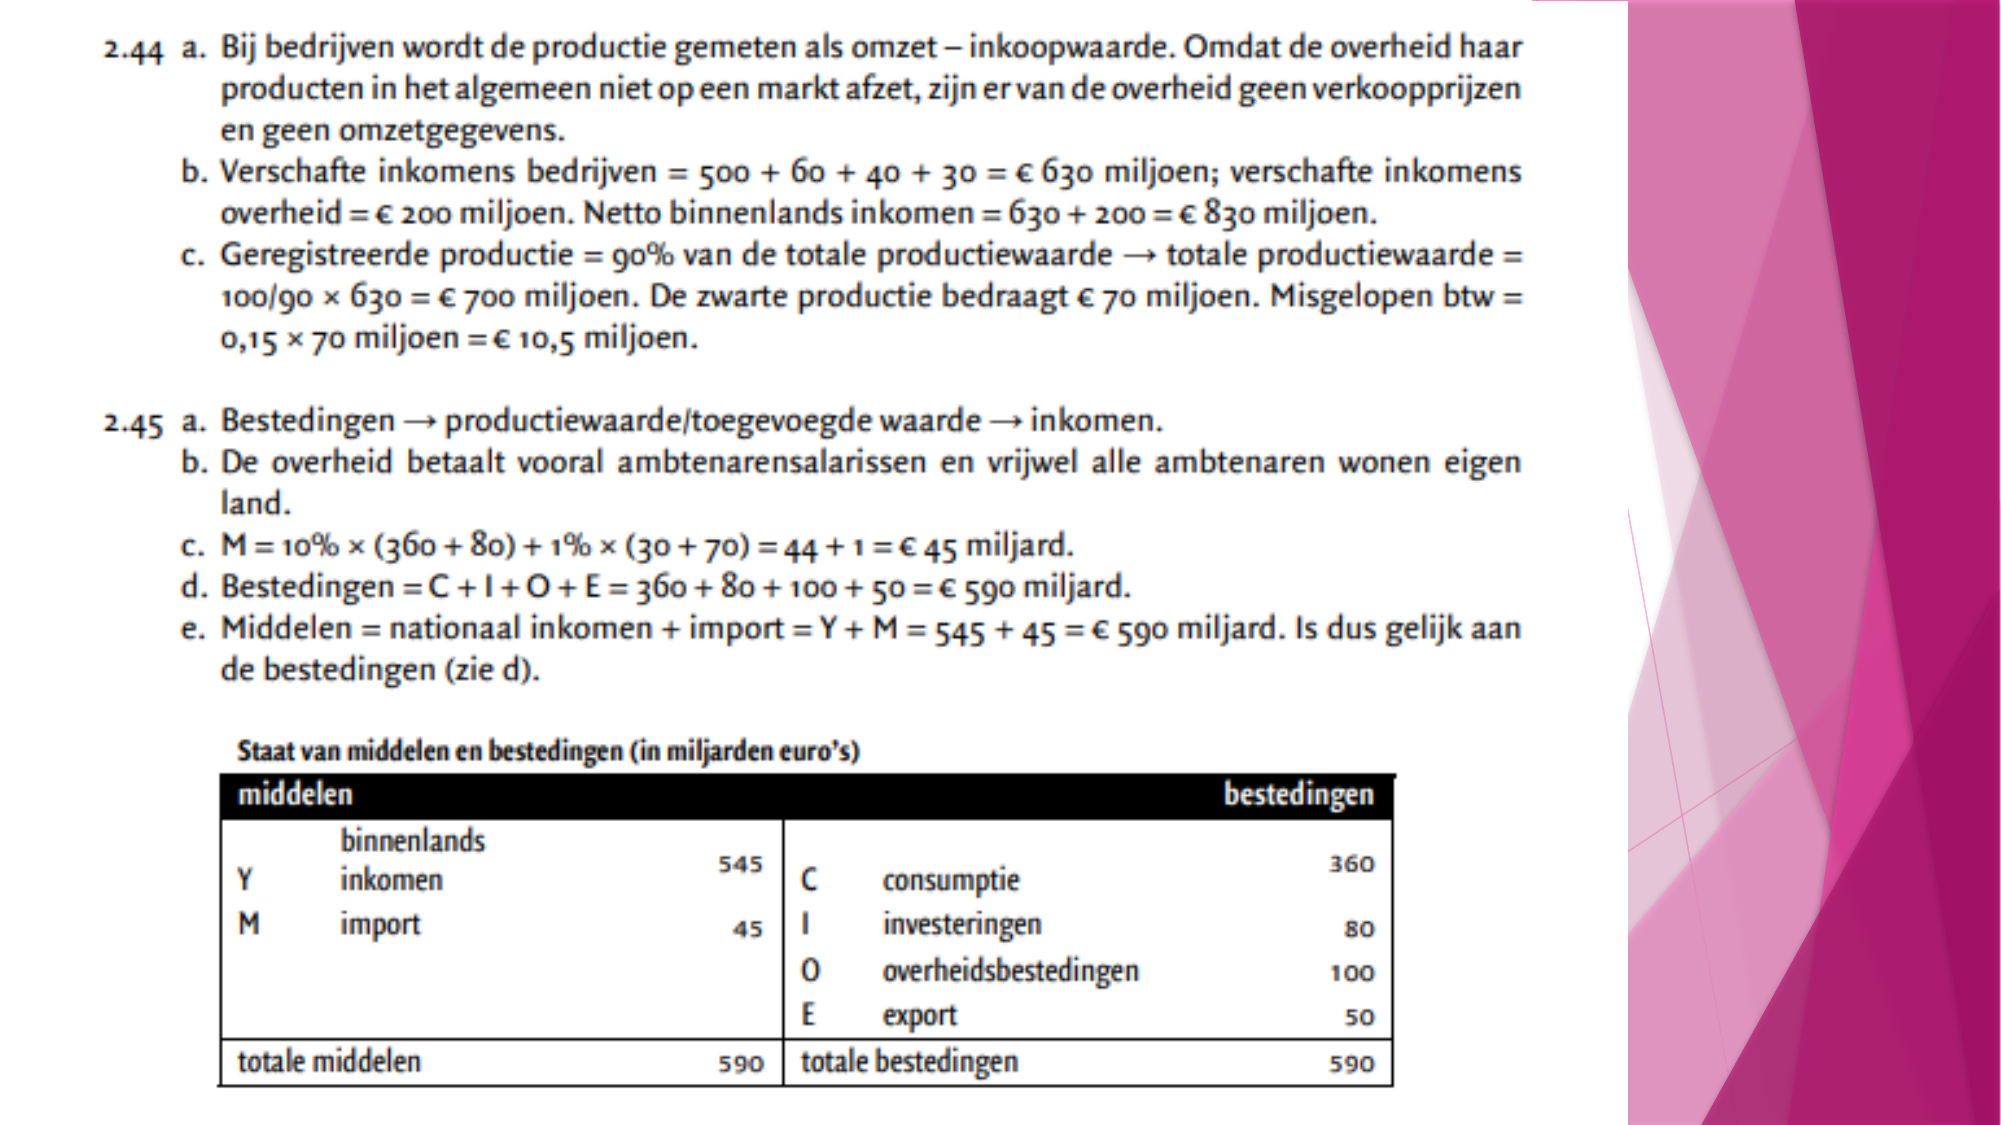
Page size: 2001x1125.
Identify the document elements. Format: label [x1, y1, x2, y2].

picture [0, 1, 1628, 1125]
